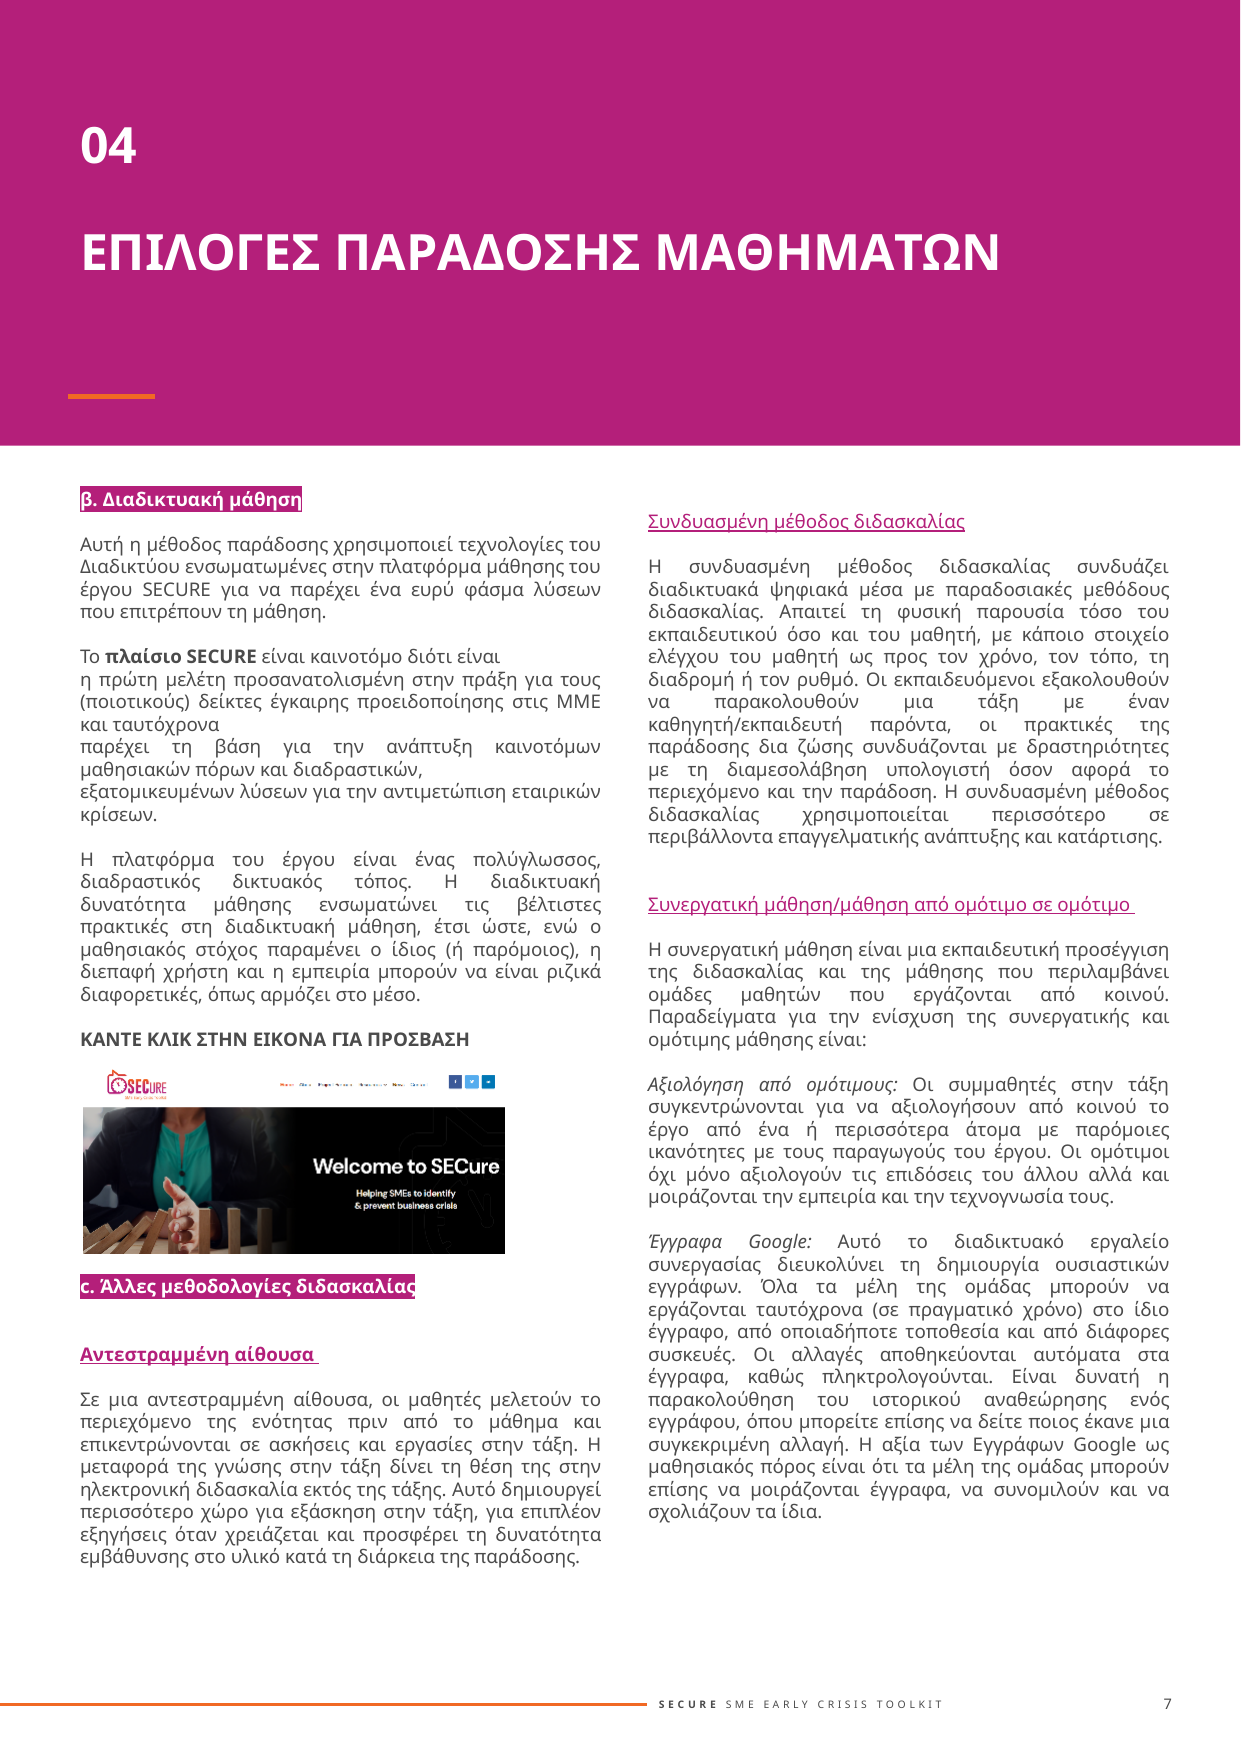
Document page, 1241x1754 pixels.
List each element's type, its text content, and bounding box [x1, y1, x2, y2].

list 04 ΕΠΙΛΟΓΕΣ ΠΑΡΑΔΟΣΗΣ ΜΑΘΗΜΑΤΩΝ [64, 105, 1187, 228]
list β. Διαδικτυακή μάθηση Αυτή η μέθοδος παράδοσης χρησιμοποιεί τεχνολογίες του Διαδικτύου ενσωματωμένες στην πλατφόρμα μάθησης του έργου SECURE για να παρέχει ένα ευρύ φάσμα λύσεων που επιτρέπουν τη μάθηση. Το πλαίσιο SECURE είναι καινοτόμο διότι είναι η πρώτη μελέτη προσανατολισμένη στην πράξη για τους (ποιοτικούς) δείκτες έγκαιρης προειδοποίησης στις ΜΜΕ και ταυτόχρονα παρέχει τη βάση για την ανάπτυξη καινοτόμων μαθησιακών πόρων και διαδραστικών, εξατομικευμένων λύσεων για την αντιμετώπιση εταιρικών κρίσεων. Η πλατφόρμα του έργου είναι ένας πολύγλωσσος, διαδραστικός δικτυακός τόπος. Η διαδικτυακή δυνατότητα μάθησης ενσωματώνει τις βέλτιστες πρακτικές στη διαδικτυακή μάθηση, έτσι ώστε, ενώ ο μαθησιακός στόχος παραμένει ο ίδιος (ή παρόμοιος), η διεπαφή χρήστη και η εμπειρία μπορούν να είναι ριζικά διαφορετικές, όπως αρμόζει στο μέσο. ΚAΝΤΕ ΚΛΙΚ ΣΤΗΝ ΕΙΚOΝΑ ΓΙΑ ΠΡOΣΒΑΣΗ c. Άλλες μεθοδολογίες διδασκαλίας Αντεστραμμένη αίθουσα Σε μια αντεστραμμένη αίθουσα, οι μαθητές μελετούν το περιεχόμενο της ενότητας πριν από το μάθημα και επικεντρώνονται σε ασκήσεις και εργασίες στην τάξη. Η μεταφορά της γνώσης στην τάξη δίνει τη θέση της στην ηλεκτρονική διδασκαλία εκτός της τάξης. Αυτό δημιουργεί περισσότερο χώρο για εξάσκηση στην τάξη, για επιπλέον εξηγήσεις όταν χρειάζεται και προσφέρει τη δυνατότητα εμβάθυνσης στο υλικό κατά τη διάρκεια της παράδοσης. Συνδυασμένη μέθοδος διδασκαλίας Η συνδυασμένη μέθοδος διδασκαλίας συνδυάζει διαδικτυακά ψηφιακά μέσα με παραδοσιακές μεθόδους διδασκαλίας. Απαιτεί τη φυσική παρουσία τόσο του εκπαιδευτικού όσο και του μαθητή, με κάποιο στοιχείο ελέγχου του μαθητή ως προς τον χρόνο, τον τόπο, τη διαδρομή ή τον ρυθμό. Οι εκπαιδευόμενοι εξακολουθούν να παρακολουθούν μια τάξη με έναν καθηγητή/εκπαιδευτή παρόντα, οι πρακτικές της παράδοσης δια ζώσης συνδυάζονται με δραστηριότητες με τη διαμεσολάβηση υπολογιστή όσον αφορά το περιεχόμενο και την παράδοση. Η συνδυασμένη μέθοδος διδασκαλίας χρησιμοποιείται περισσότερο σε περιβάλλοντα επαγγελματικής ανάπτυξης και κατάρτισης. Συνεργατική μάθηση/μάθηση από ομότιμο σε ομότιμο Η συνεργατική μάθηση είναι μια εκπαιδευτική προσέγγιση της διδασκαλίας και της μάθησης που περιλαμβάνει ομάδες μαθητών που εργάζονται από κοινού. Παραδείγματα για την ενίσχυση της συνεργατικής και ομότιμης μάθησης είναι: Αξιολόγηση από ομότιμους: Οι συμμαθητές στην τάξη συγκεντρώνονται για να αξιολογήσουν από κοινού το έργο από ένα ή περισσότερα άτομα με παρόμοιες ικανότητες με τους παραγωγούς του έργου. Οι ομότιμοι όχι μόνο αξιολογούν τις επιδόσεις του άλλου αλλά και μοιράζονται την εμπειρία και την τεχνογνωσία τους. Έγγραφα Google: Αυτό το διαδικτυακό εργαλείο συνεργασίας διευκολύνει τη δημιουργία ουσιαστικών εγγράφων. Όλα τα μέλη της ομάδας μπορούν να εργάζονται ταυτόχρονα (σε πραγματικό χρόνο) στο ίδιο έγγραφο, από οποιαδήποτε τοποθεσία και από διάφορες συσκευές. Οι αλλαγές αποθηκεύονται αυτόματα στα έγγραφα, καθώς πληκτρολογούνται. Είναι δυνατή η παρακολούθηση του ιστορικού αναθεώρησης ενός εγγράφου, όπου μπορείτε επίσης να δείτε ποιος έκανε μια συγκεκριμένη αλλαγή. Η αξία των Εγγράφων Google ως μαθησιακός πόρος είναι ότι τα μέλη της ομάδας μπορούν επίσης να μοιράζονται έγγραφα, να συνομιλούν και να σχολιάζουν τα ίδια. [64, 479, 1184, 1230]
picture [83, 1062, 505, 1254]
slide_number 7 [1024, 1666, 1187, 1743]
